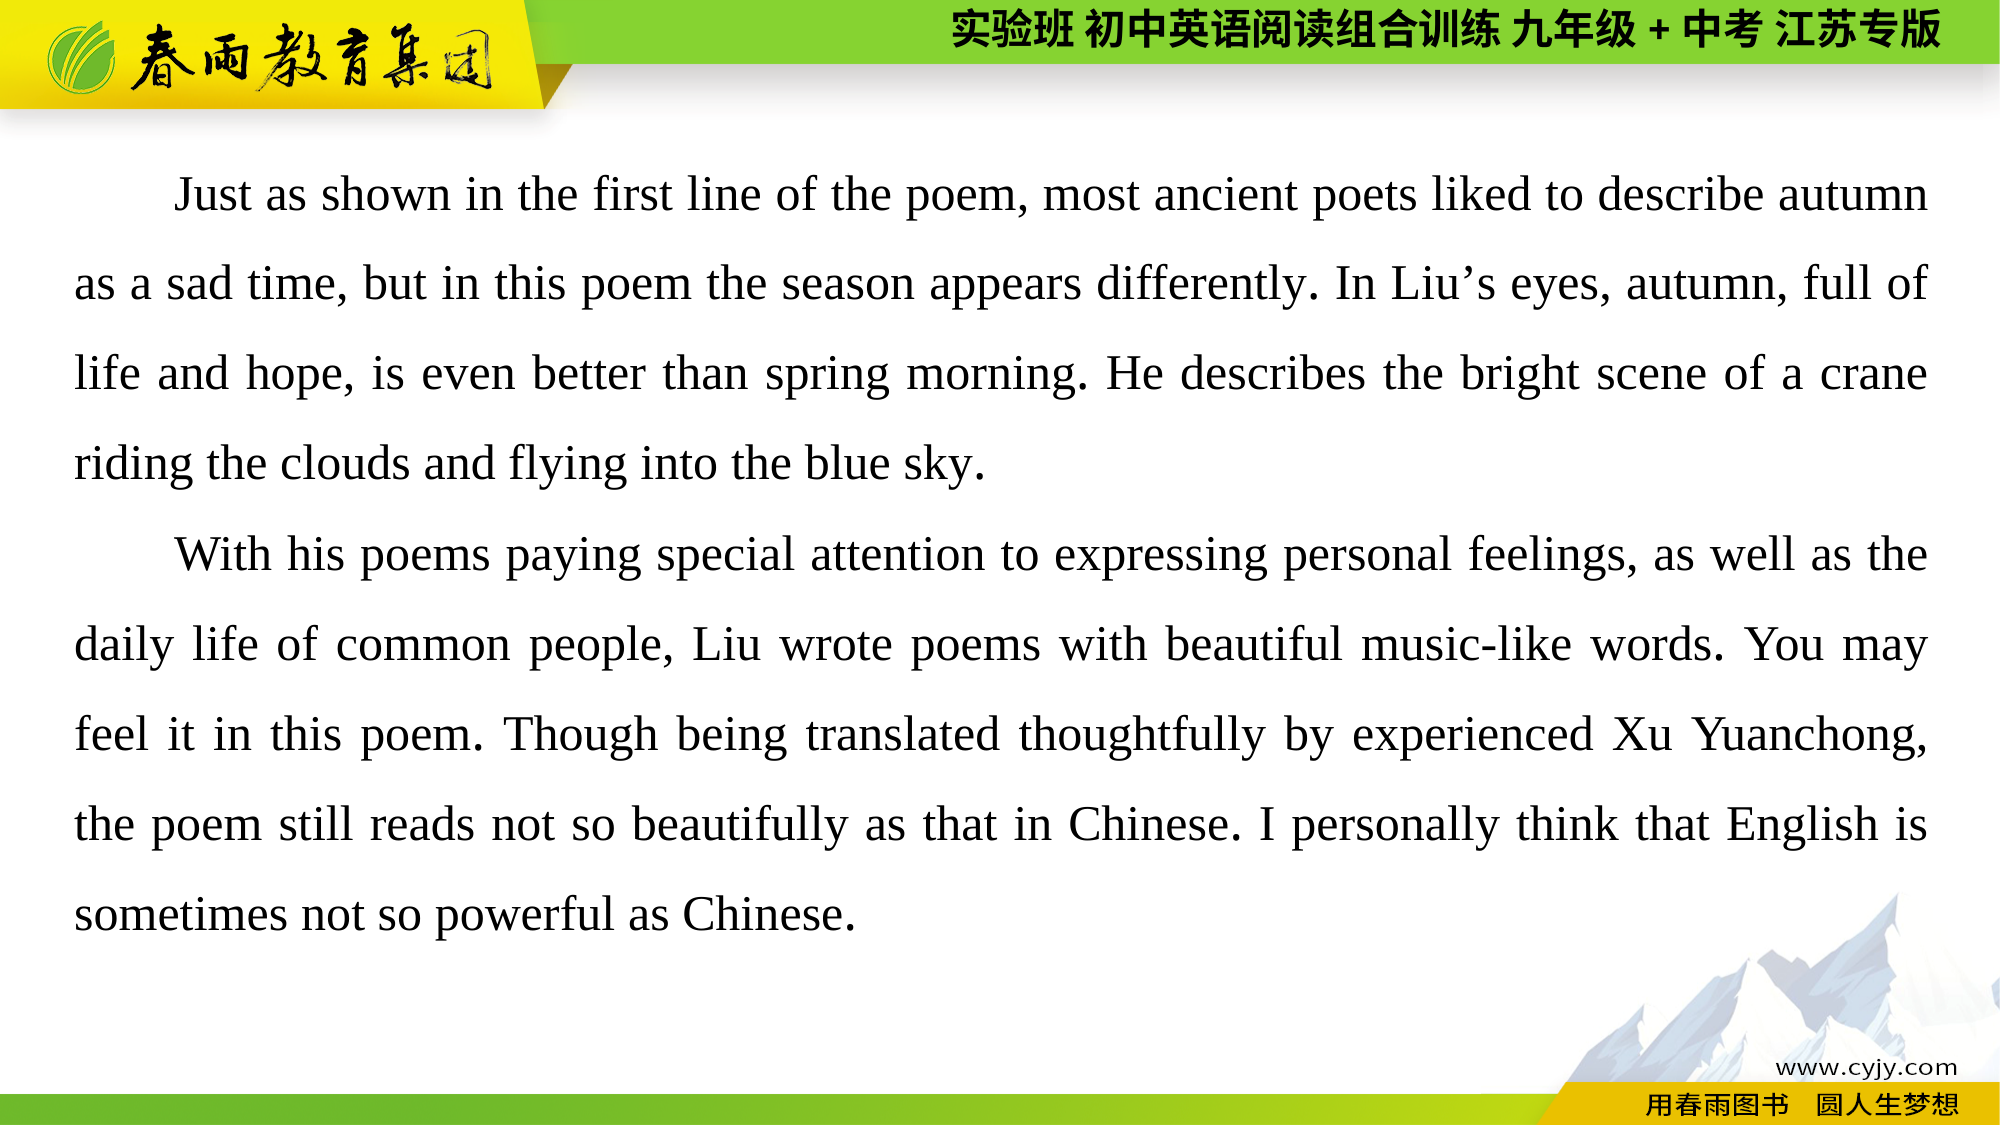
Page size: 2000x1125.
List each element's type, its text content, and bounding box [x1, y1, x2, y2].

list Just as shown in the first line of the poem, most ancient poets liked to describe autumn as a sad time, but in this poem the season appears differently. In Liu’s eyes, autumn, full of life and hope, is even better than spring morning. He describes the bright scene of a crane riding the clouds and flying into the blue sky. With his poems paying special attention to expressing personal feelings, as well as the daily life of common people, Liu wrote poems with beautiful music-like words. You may feel it in this poem. Though being translated thoughtfully by experienced Xu Yuanchong, the poem still reads not so beautifully as that in Chinese. I personally think that English is sometimes not so powerful as Chinese. [59, 122, 1944, 944]
picture [0, 0, 2000, 1125]
